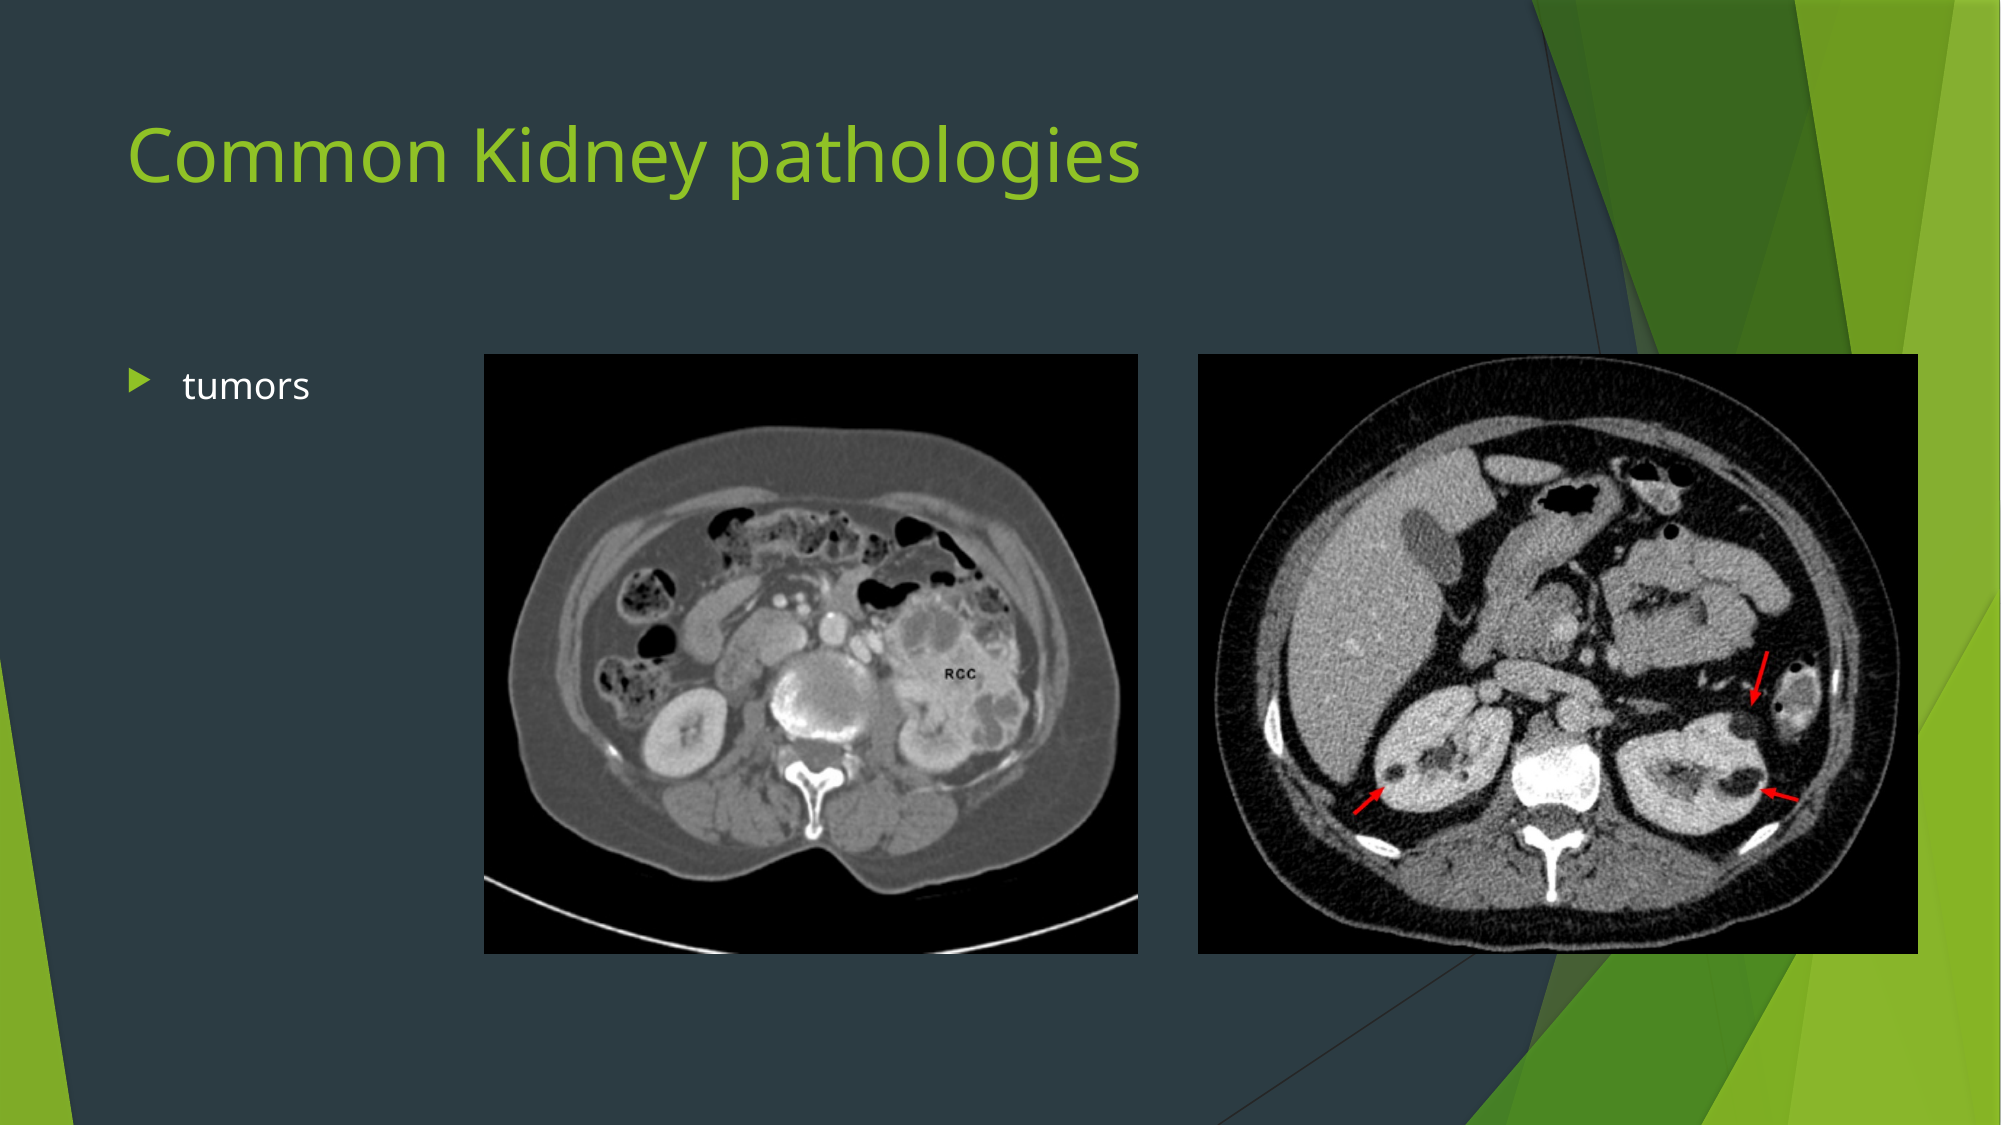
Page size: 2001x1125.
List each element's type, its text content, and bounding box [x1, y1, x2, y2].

list tumors [111, 354, 1522, 992]
title Common Kidney pathologies [111, 99, 1522, 317]
picture [1197, 353, 1919, 954]
picture [483, 353, 1138, 954]
